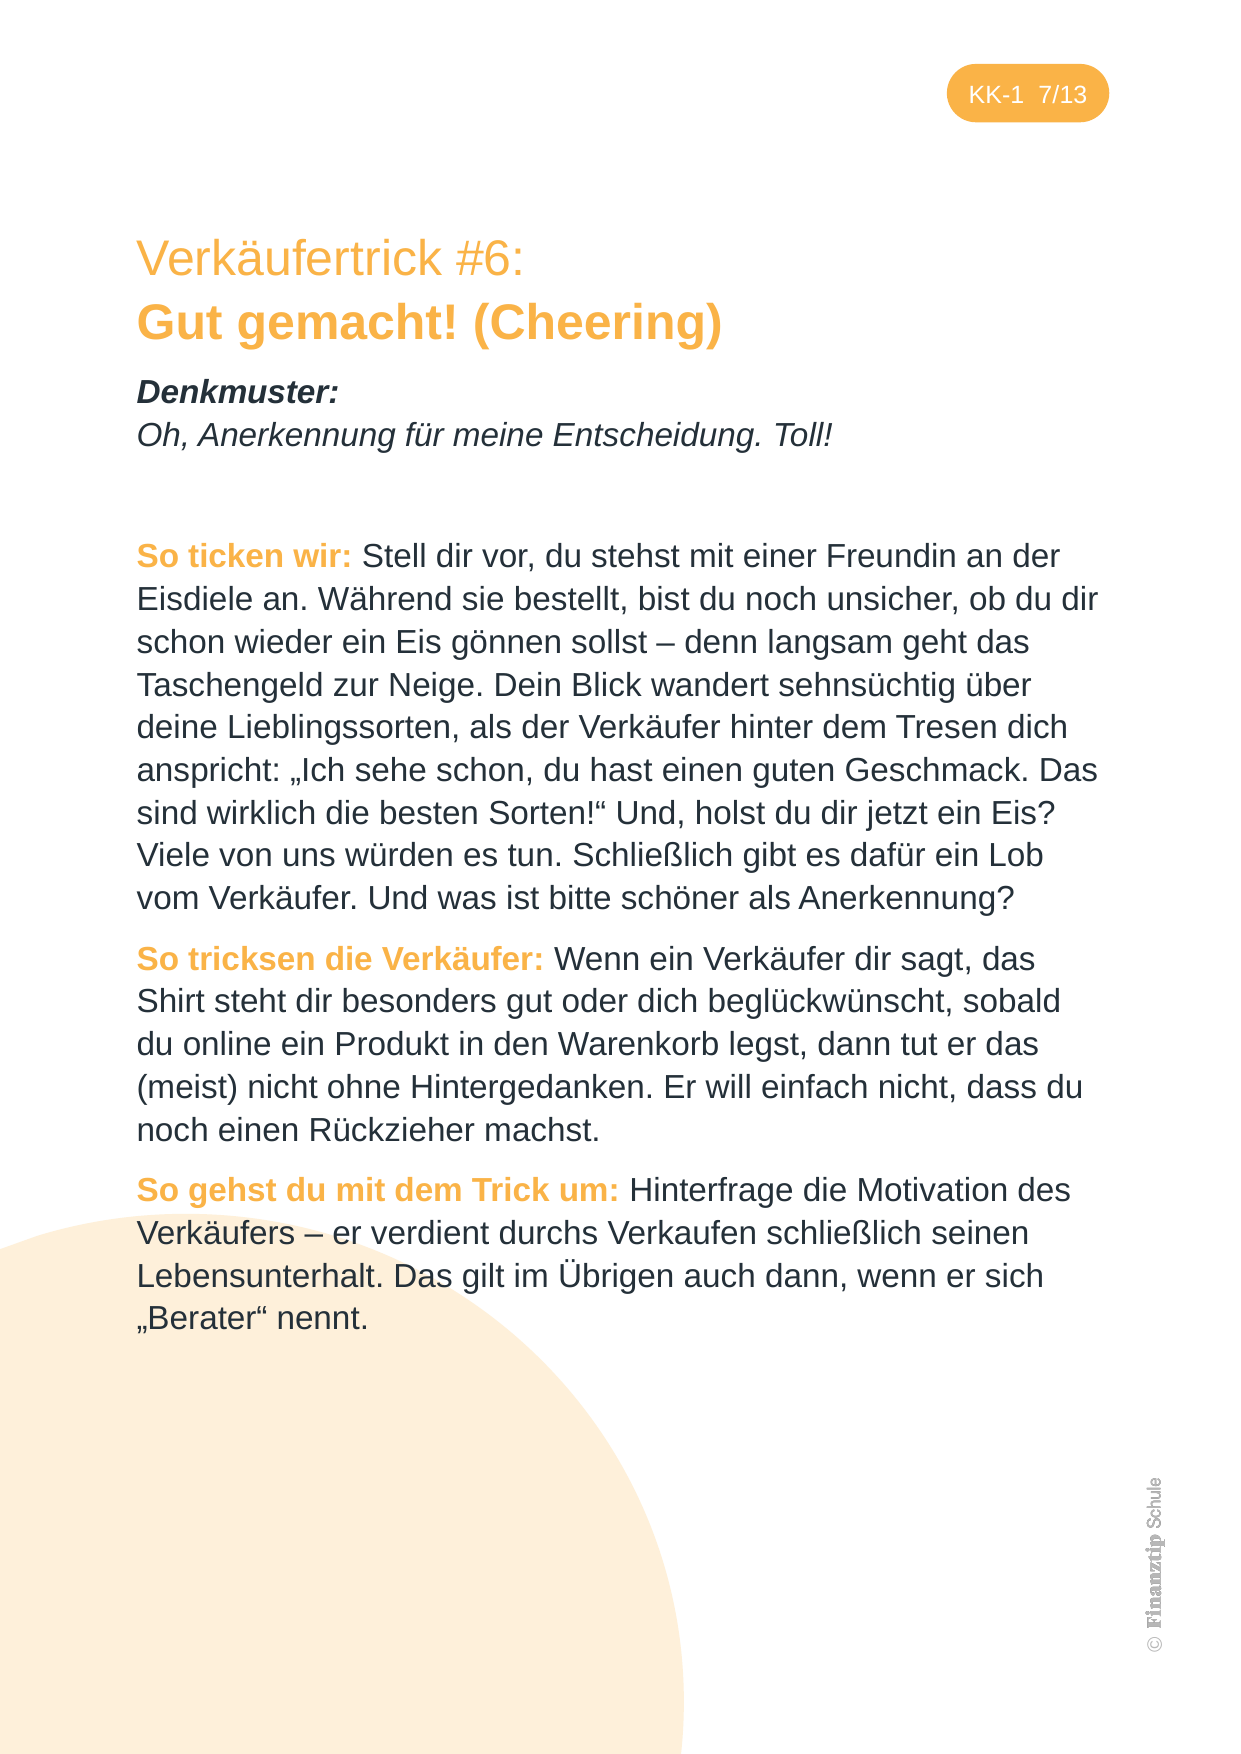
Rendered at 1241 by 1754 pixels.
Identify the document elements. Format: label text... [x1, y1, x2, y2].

text_box Verkäufertrick #6: Gut gemacht! (Cheering) Denkmuster: Oh, Anerkennung für meine Entscheidung. Toll! So ticken wir: Stell dir vor, du stehst mit einer Freundin an der Eisdiele an. Während sie bestellt, bist du noch unsicher, ob du dir schon wieder ein Eis gönnen sollst – denn langsam geht das Taschengeld zur Neige. Dein Blick wandert sehnsüchtig über deine Lieblingssorten, als der Verkäufer hinter dem Tresen dich anspricht: „Ich sehe schon, du hast einen guten Geschmack. Das sind wirklich die besten Sorten!“ Und, holst du dir jetzt ein Eis? Viele von uns würden es tun. Schließlich gibt es dafür ein Lob vom Verkäufer. Und was ist bitte schöner als Anerkennung? So tricksen die Verkäufer: Wenn ein Verkäufer dir sagt, das Shirt steht dir besonders gut oder dich beglückwünscht, sobald du online ein Produkt in den Warenkorb legst, dann tut er das (meist) nicht ohne Hintergedanken. Er will einfach nicht, dass du noch einen Rückzieher machst. So gehst du mit dem Trick um: Hinterfrage die Motivation des Verkäufers – er verdient durchs Verkaufen schließlich seinen Lebensunterhalt. Das gilt im Übrigen auch dann, wenn er sich „Berater“ nennt. [121, 213, 1119, 1605]
picture [1143, 1478, 1165, 1628]
